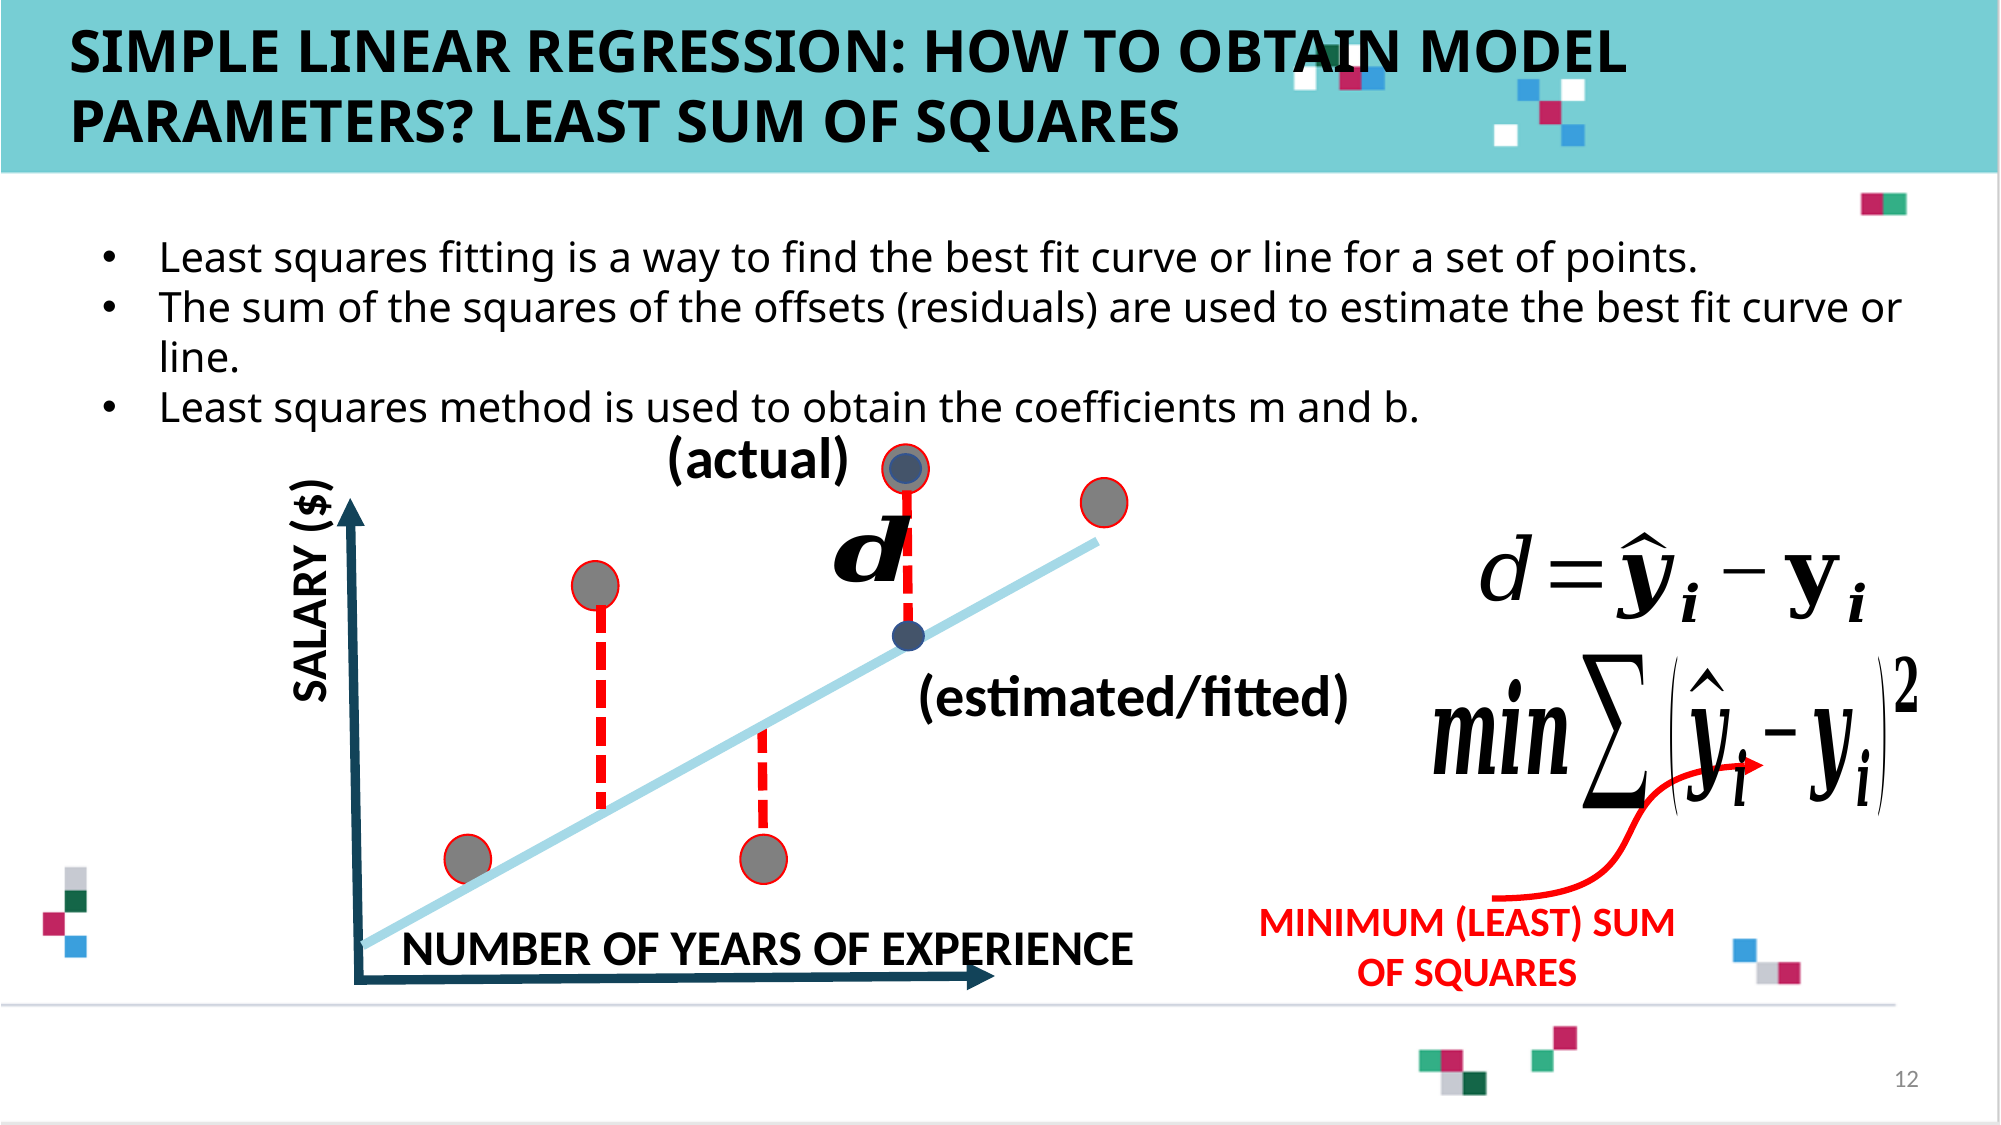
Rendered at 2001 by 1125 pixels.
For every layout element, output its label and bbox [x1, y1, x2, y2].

text_box [1491, 765, 1764, 899]
text_box [350, 497, 359, 984]
text_box [362, 541, 1098, 946]
text_box [359, 975, 995, 981]
picture [1, 0, 2000, 1125]
